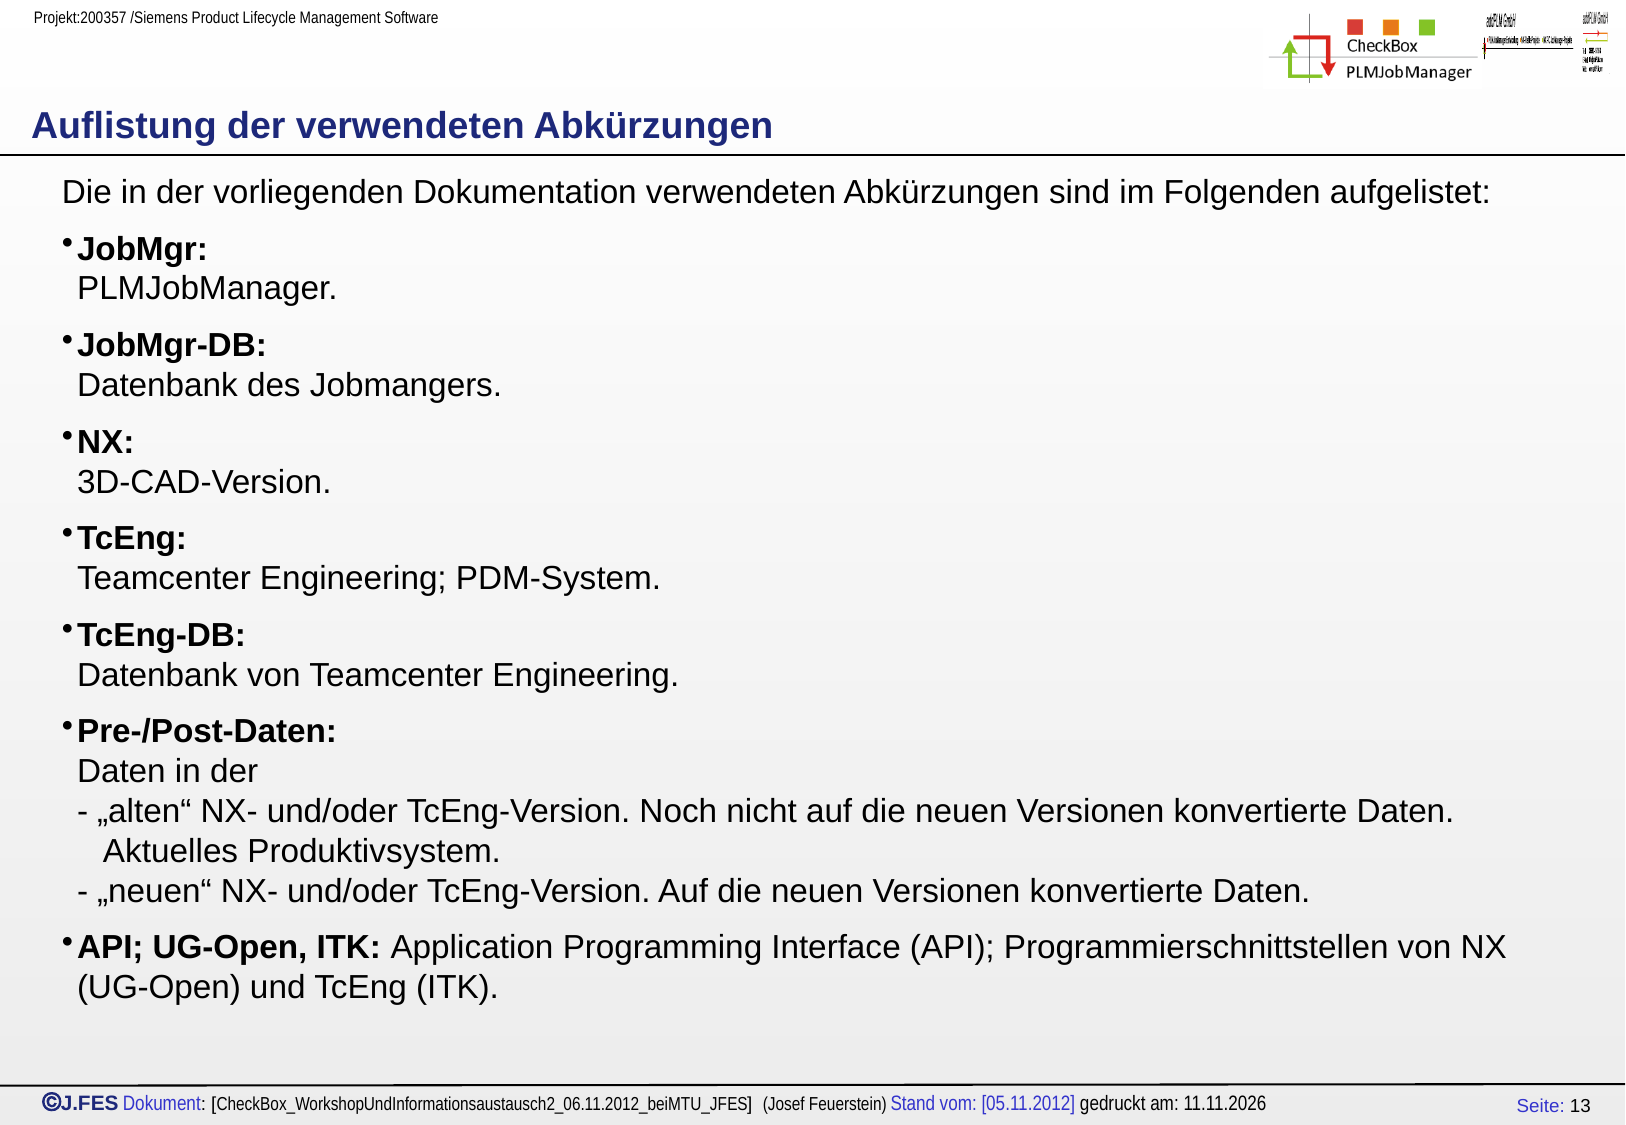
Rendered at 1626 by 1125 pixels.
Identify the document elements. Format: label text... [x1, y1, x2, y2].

title Auflistung der verwendeten Abkürzungen [30, 73, 1600, 147]
text_box Die in der vorliegenden Dokumentation verwendeten Abkürzungen sind im Folgenden aufgelistet: JobMgr: PLMJobManager. JobMgr-DB: Datenbank des Jobmangers. NX: 3D-CAD-Version. TcEng: Teamcenter Engineering; PDM-System. TcEng-DB: Datenbank von Teamcenter Engineering. Pre-/Post-Daten: Daten in der - „alten“ NX- und/oder TcEng-Version. Noch nicht auf die neuen Versionen konvertierte Daten. Aktuelles Produktivsystem. - „neuen“ NX- und/oder TcEng-Version. Auf die neuen Versionen konvertierte Daten. API; UG-Open, ITK: Application Programming Interface (API); Programmierschnittstellen von NX (UG-Open) und TcEng (ITK). [61, 170, 1557, 1006]
picture [1263, 10, 1482, 73]
